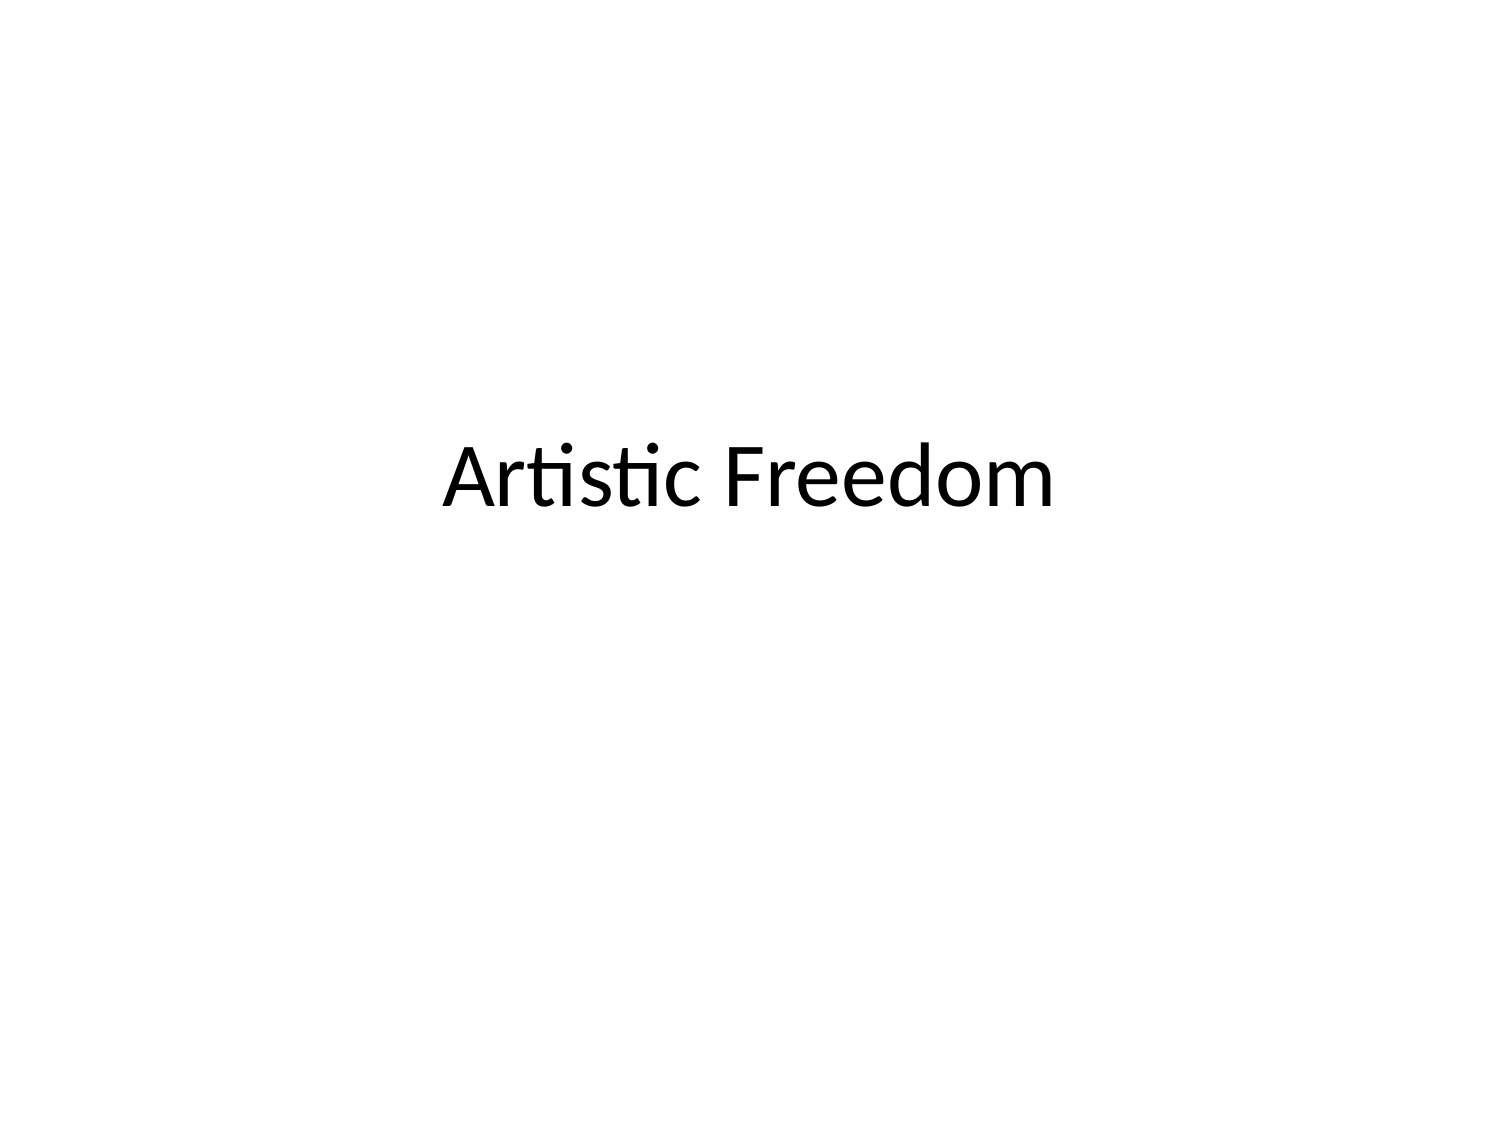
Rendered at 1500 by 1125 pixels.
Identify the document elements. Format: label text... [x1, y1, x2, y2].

title Artistic Freedom [112, 349, 1388, 591]
